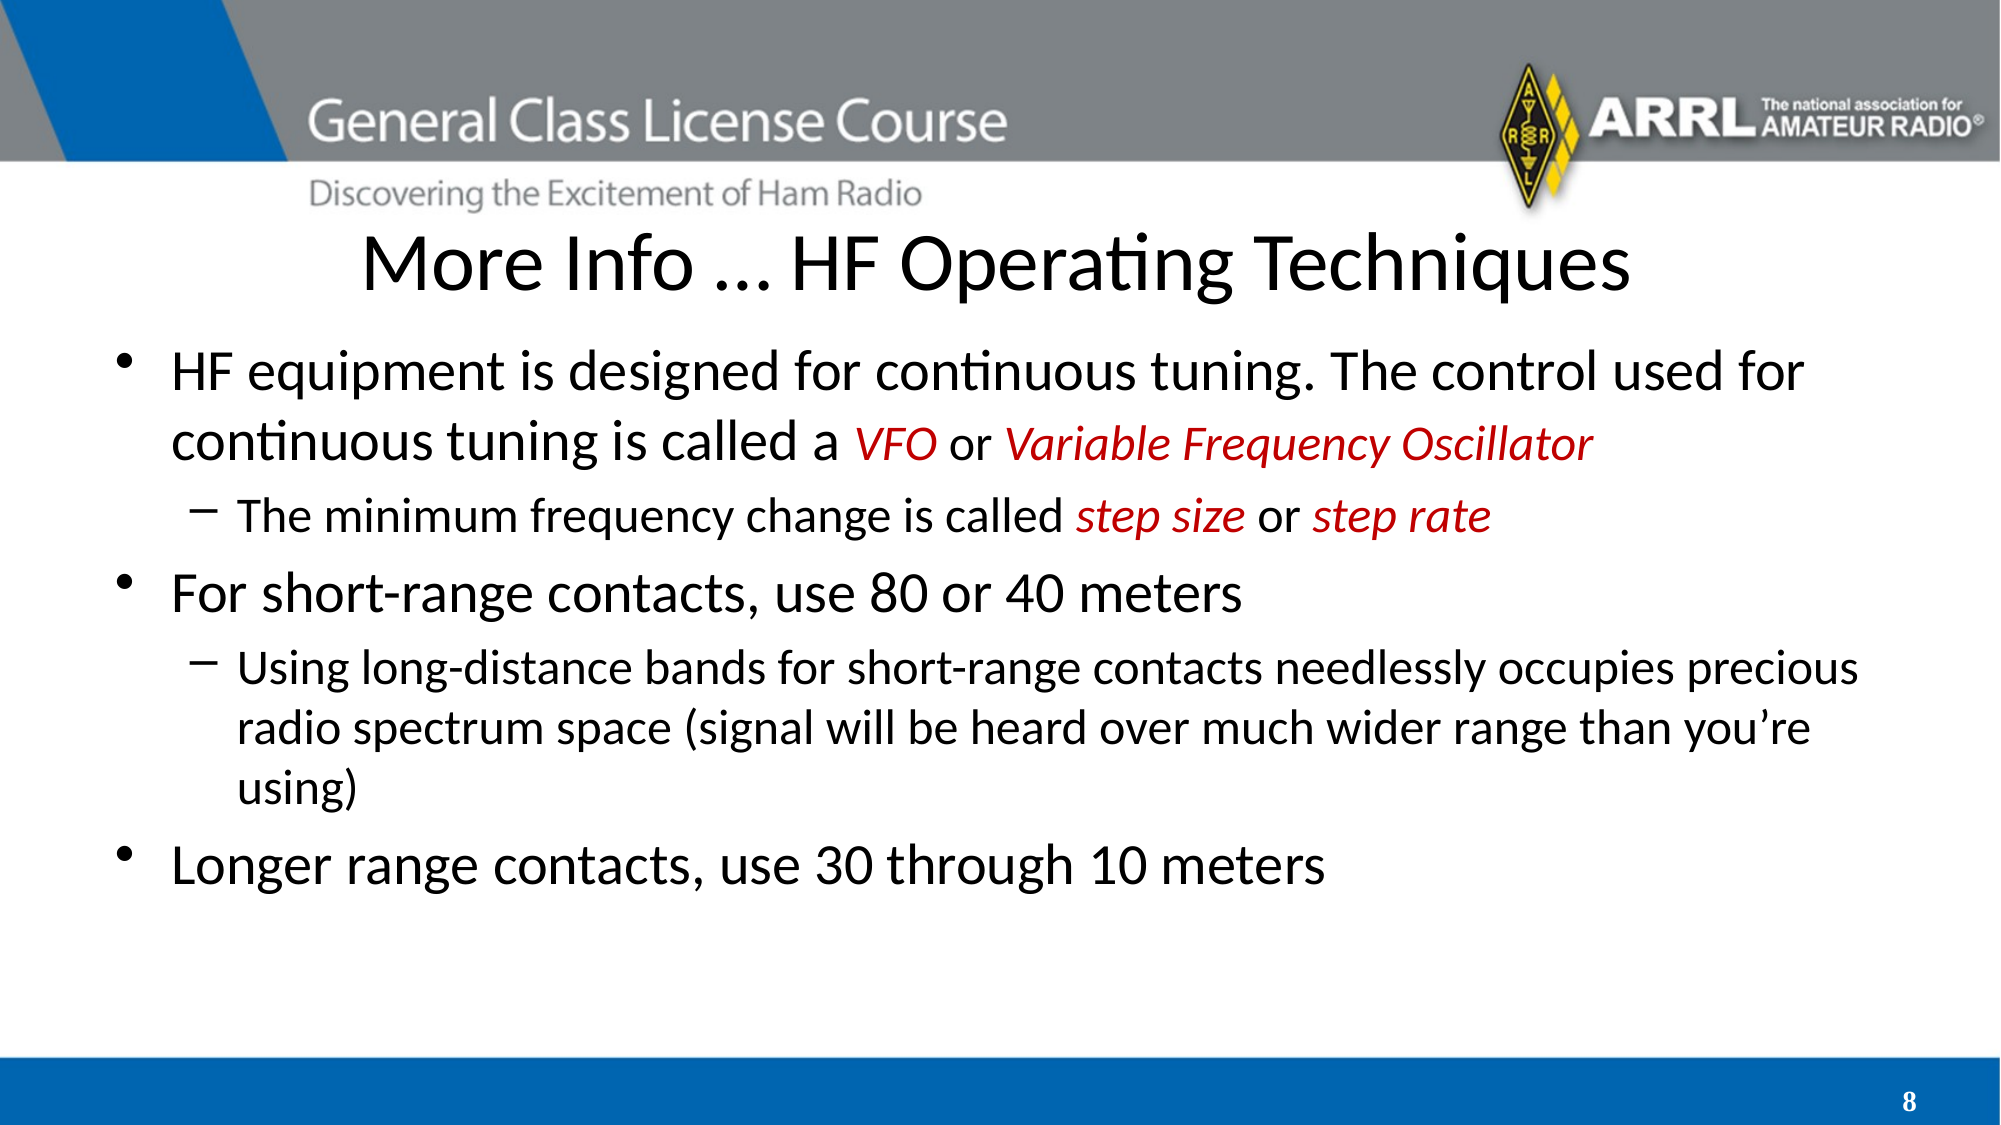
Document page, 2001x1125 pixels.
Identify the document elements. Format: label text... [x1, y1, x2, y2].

title More Info … HF Operating Techniques [96, 200, 1897, 344]
list HF equipment is designed for continuous tuning. The control used for continuous tuning is called a VFO or Variable Frequency Oscillator The minimum frequency change is called step size or step rate For short-range contacts, use 80 or 40 meters Using long-distance bands for short-range contacts needlessly occupies precious radio spectrum space (signal will be heard over much wider range than you’re using) Longer range contacts, use 30 through 10 meters [99, 324, 1900, 1012]
picture [0, 0, 2001, 1125]
